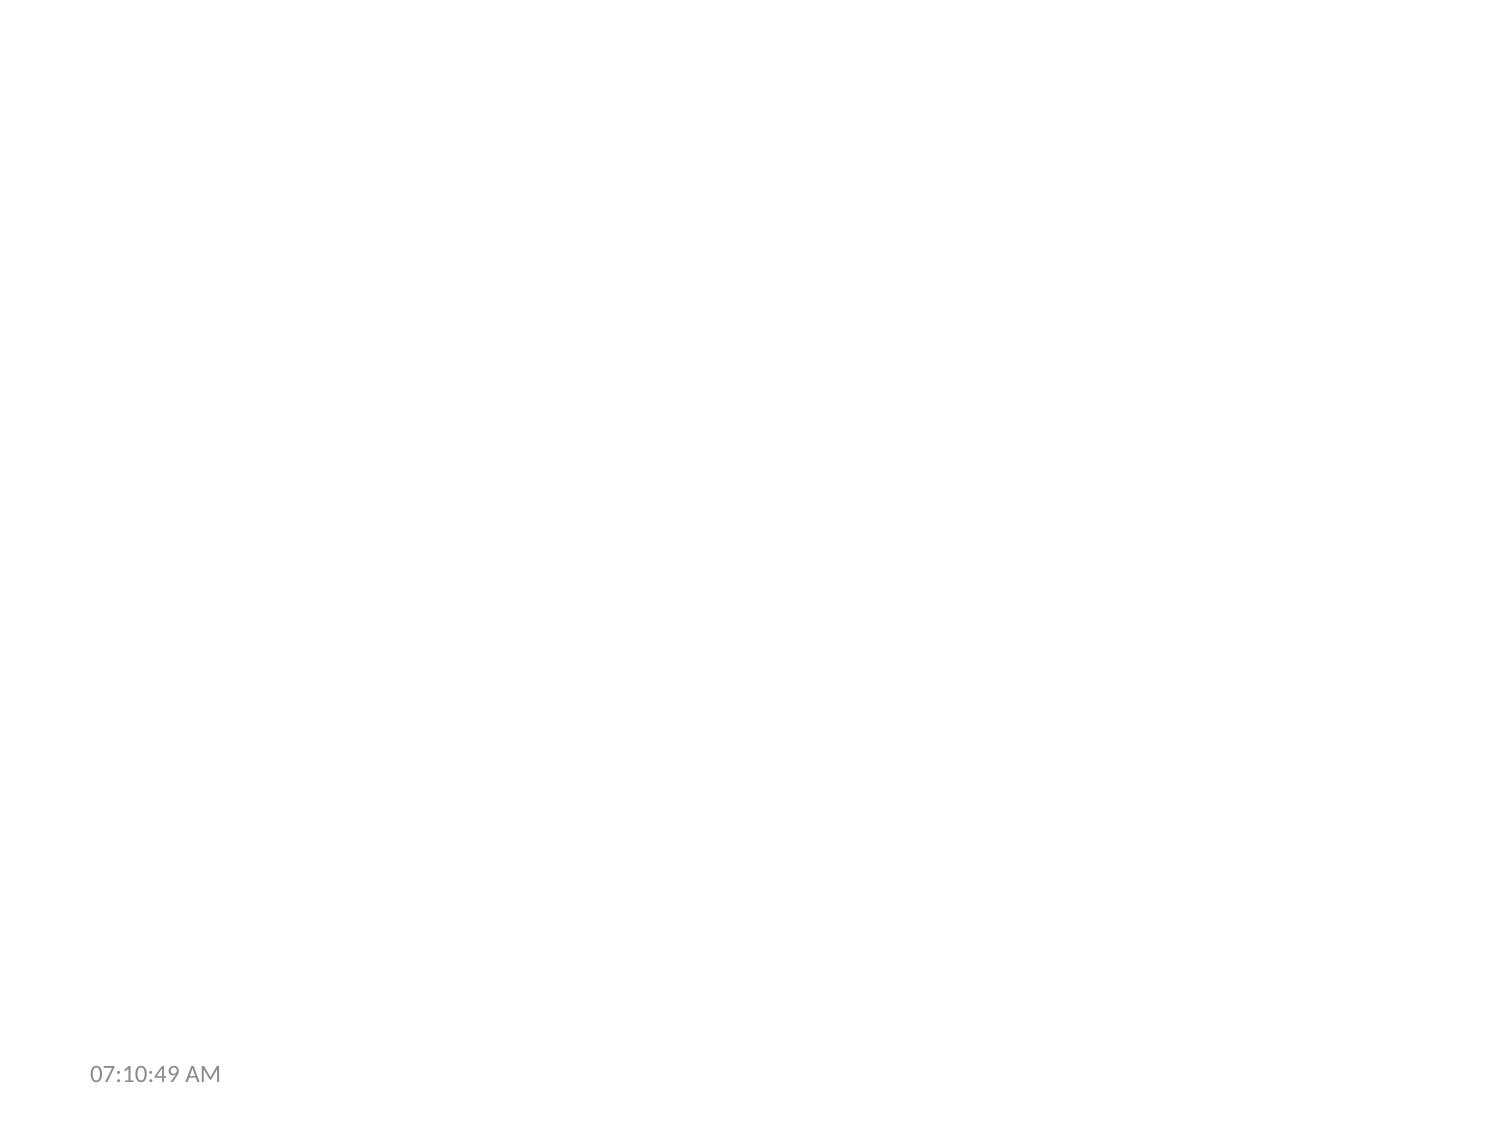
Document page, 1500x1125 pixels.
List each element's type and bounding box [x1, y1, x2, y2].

slide_number [75, 1042, 425, 1103]
